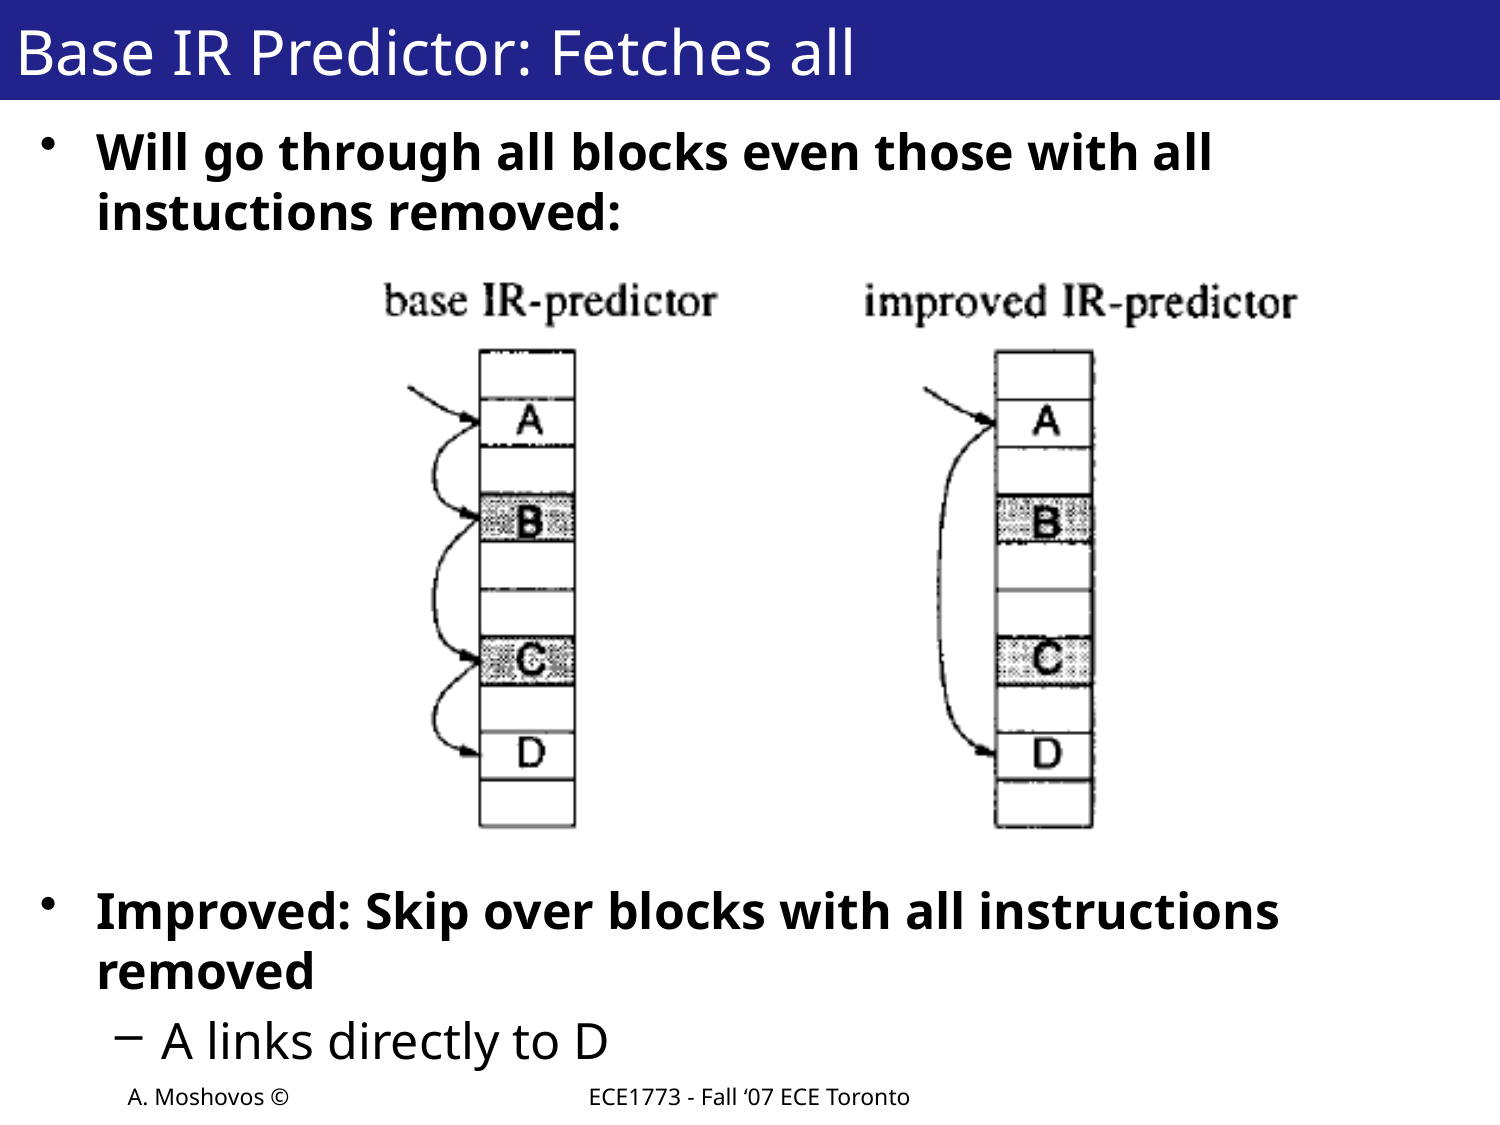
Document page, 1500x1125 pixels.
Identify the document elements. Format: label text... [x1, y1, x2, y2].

list Will go through all blocks even those with all instuctions removed: Improved: Skip over blocks with all instructions removed A links directly to D [24, 112, 1476, 1076]
title Base IR Predictor: Fetches all [0, 0, 1500, 101]
footer ECE1773 - Fall ‘07 ECE Toronto [487, 1074, 1013, 1125]
slide_number A. Moshovos © [112, 1074, 426, 1125]
picture [287, 274, 1370, 851]
